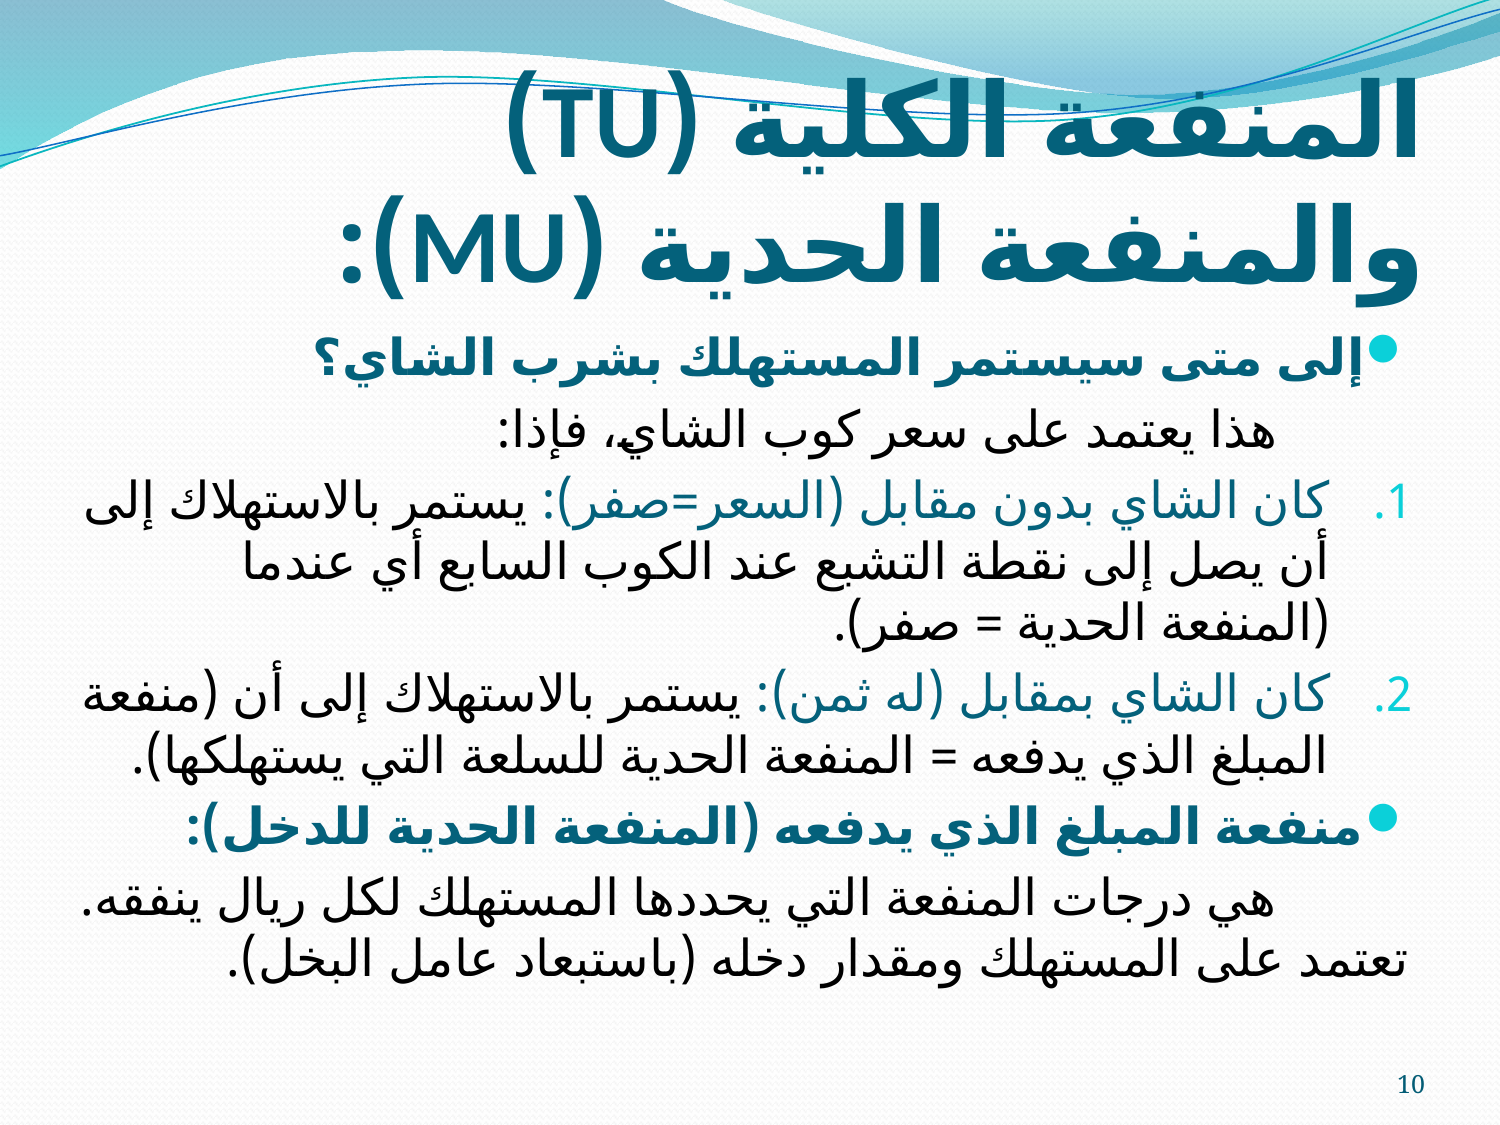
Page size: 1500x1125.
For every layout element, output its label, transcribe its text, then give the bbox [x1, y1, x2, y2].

slide_number 10 [1299, 1042, 1425, 1103]
list إلى متى سيستمر المستهلك بشرب الشاي؟ هذا يعتمد على سعر كوب الشاي، فإذا: كان الشاي بدون مقابل (السعر=صفر): يستمر بالاستهلاك إلى أن يصل إلى نقطة التشبع عند الكوب السابع أي عندما (المنفعة الحدية = صفر). كان الشاي بمقابل (له ثمن): يستمر بالاستهلاك إلى أن (منفعة المبلغ الذي يدفعه = المنفعة الحدية للسلعة التي يستهلكها). منفعة المبلغ الذي يدفعه (المنفعة الحدية للدخل): هي درجات المنفعة التي يحددها المستهلك لكل ريال ينفقه. تعتمد على المستهلك ومقدار دخله (باستبعاد عامل البخل). [53, 317, 1425, 1038]
title المنفعة الكلية (TU) والمنفعة الحدية (MU): [75, 115, 1425, 303]
